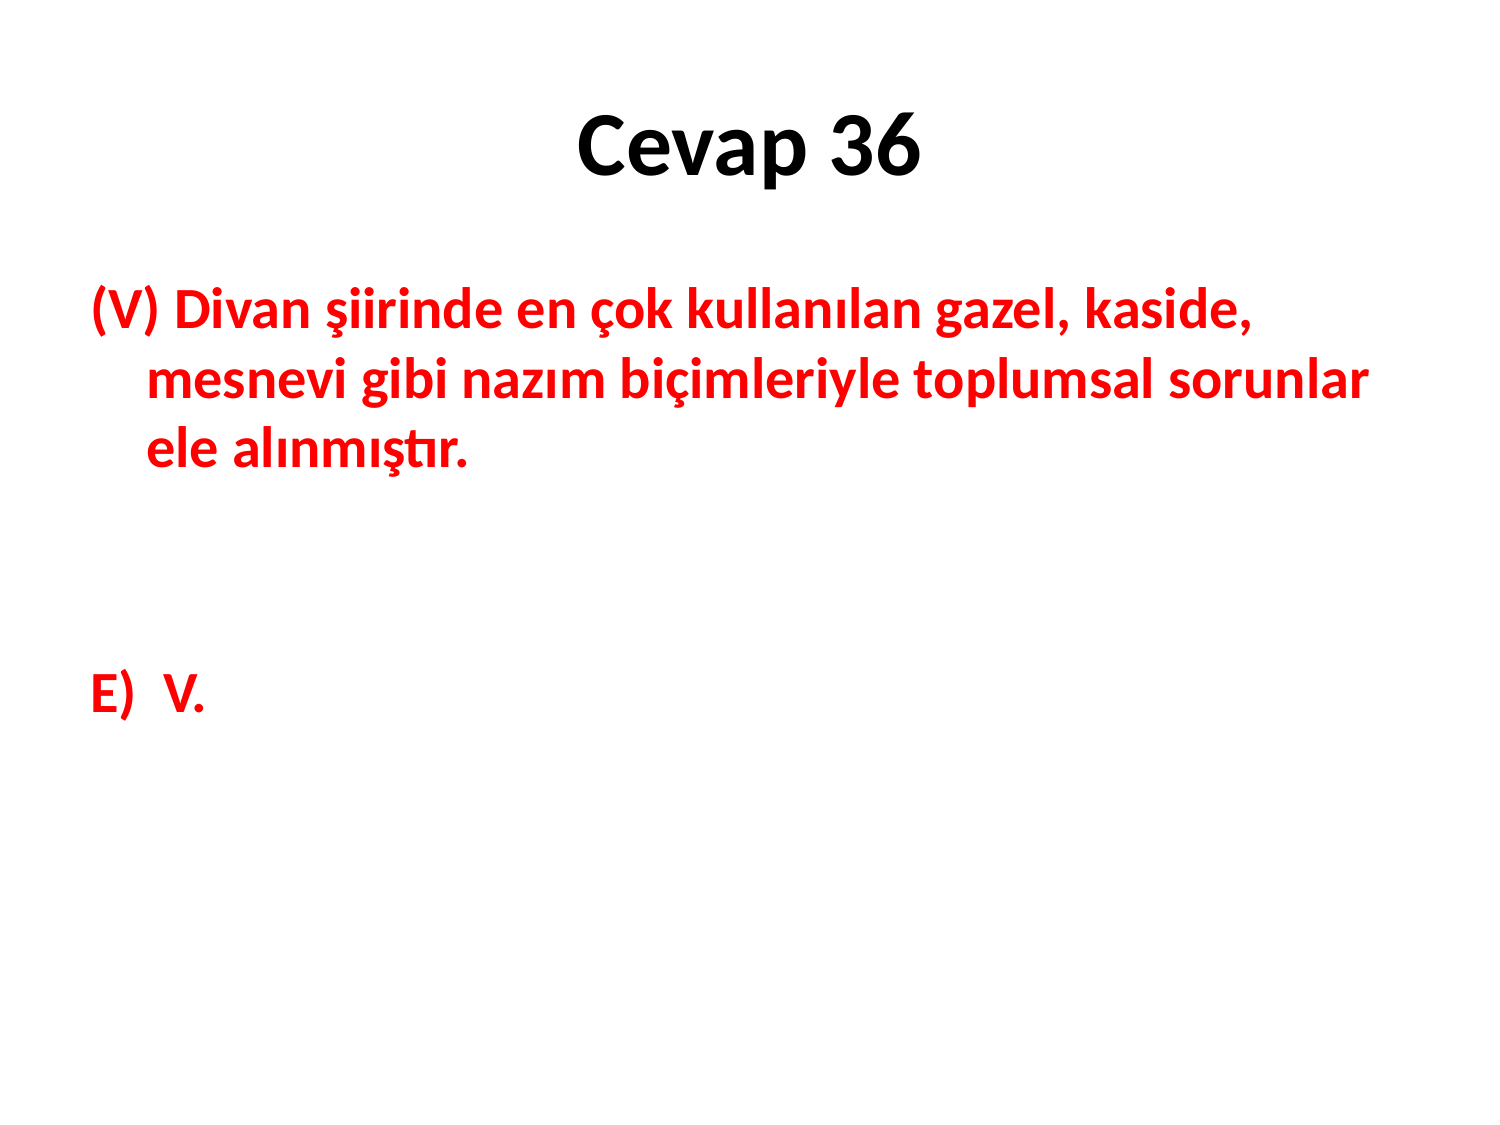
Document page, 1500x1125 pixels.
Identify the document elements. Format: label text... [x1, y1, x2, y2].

list (V) Divan şiirinde en çok kullanılan gazel, kaside, mesnevi gibi nazım biçimleriyle toplumsal sorunlar ele alınmıştır. E) V. [75, 262, 1425, 1005]
title Cevap 36 [75, 45, 1425, 233]
